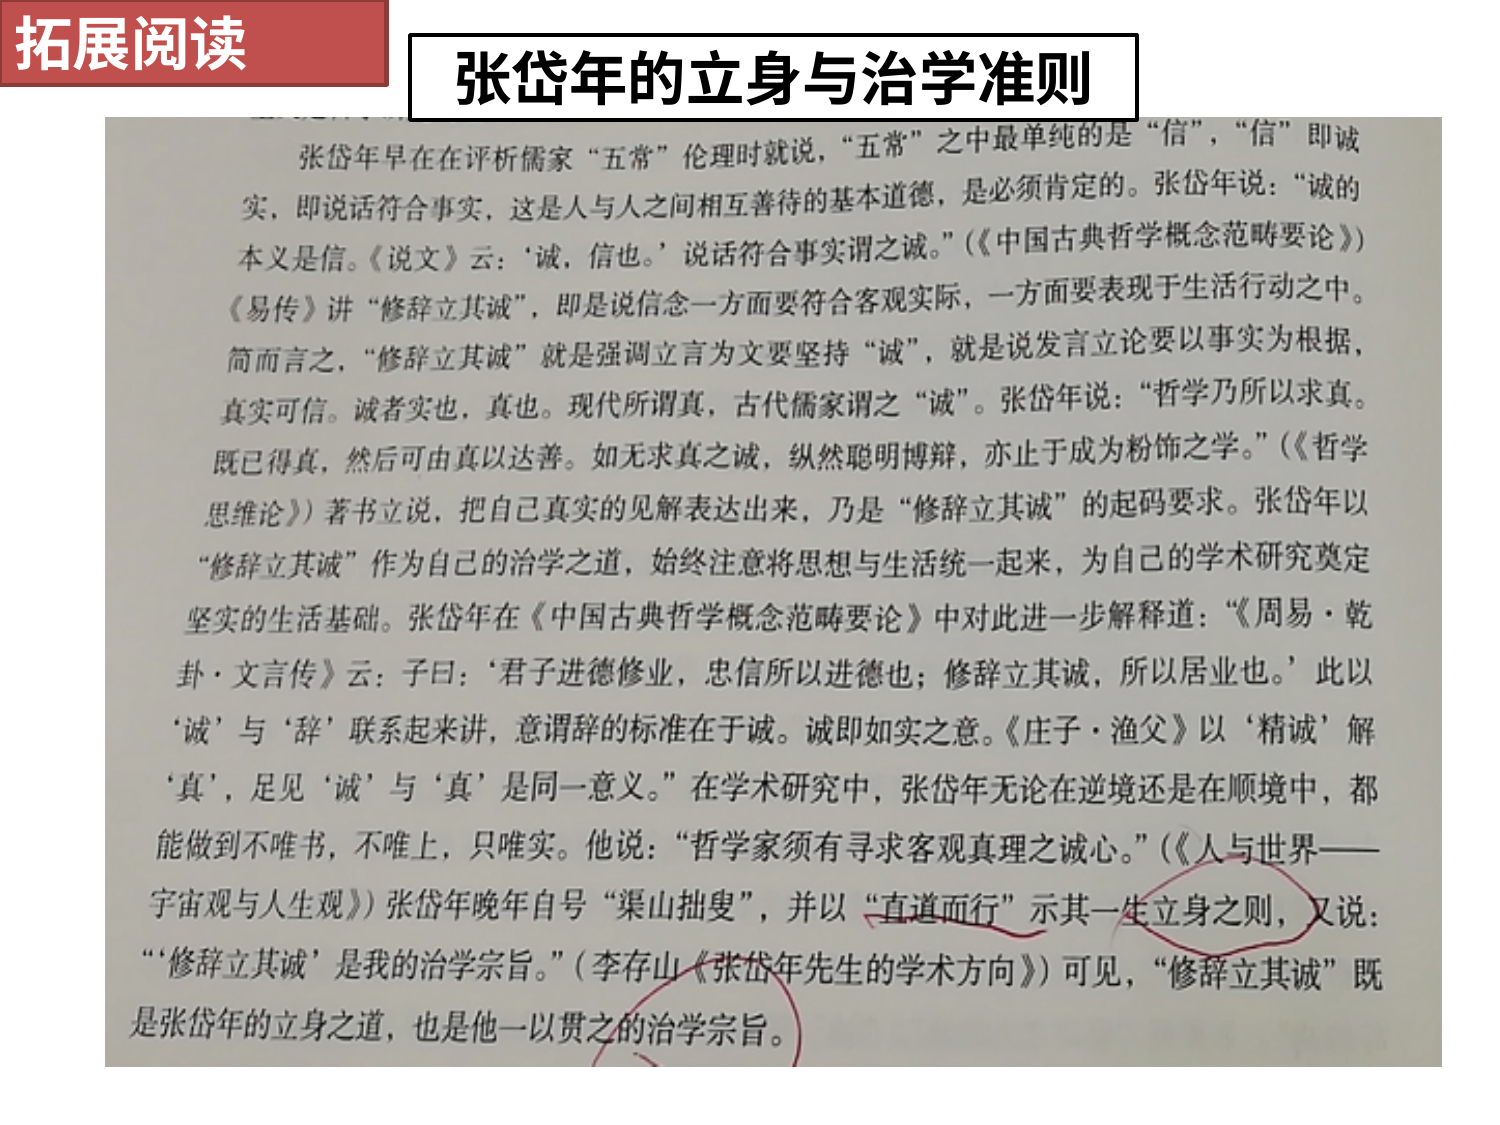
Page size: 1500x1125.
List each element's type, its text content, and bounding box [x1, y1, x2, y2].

text_box 张岱年的立身与治学准则 [408, 33, 1139, 115]
picture [105, 116, 1442, 1067]
text_box 拓展阅读 [0, 0, 389, 87]
